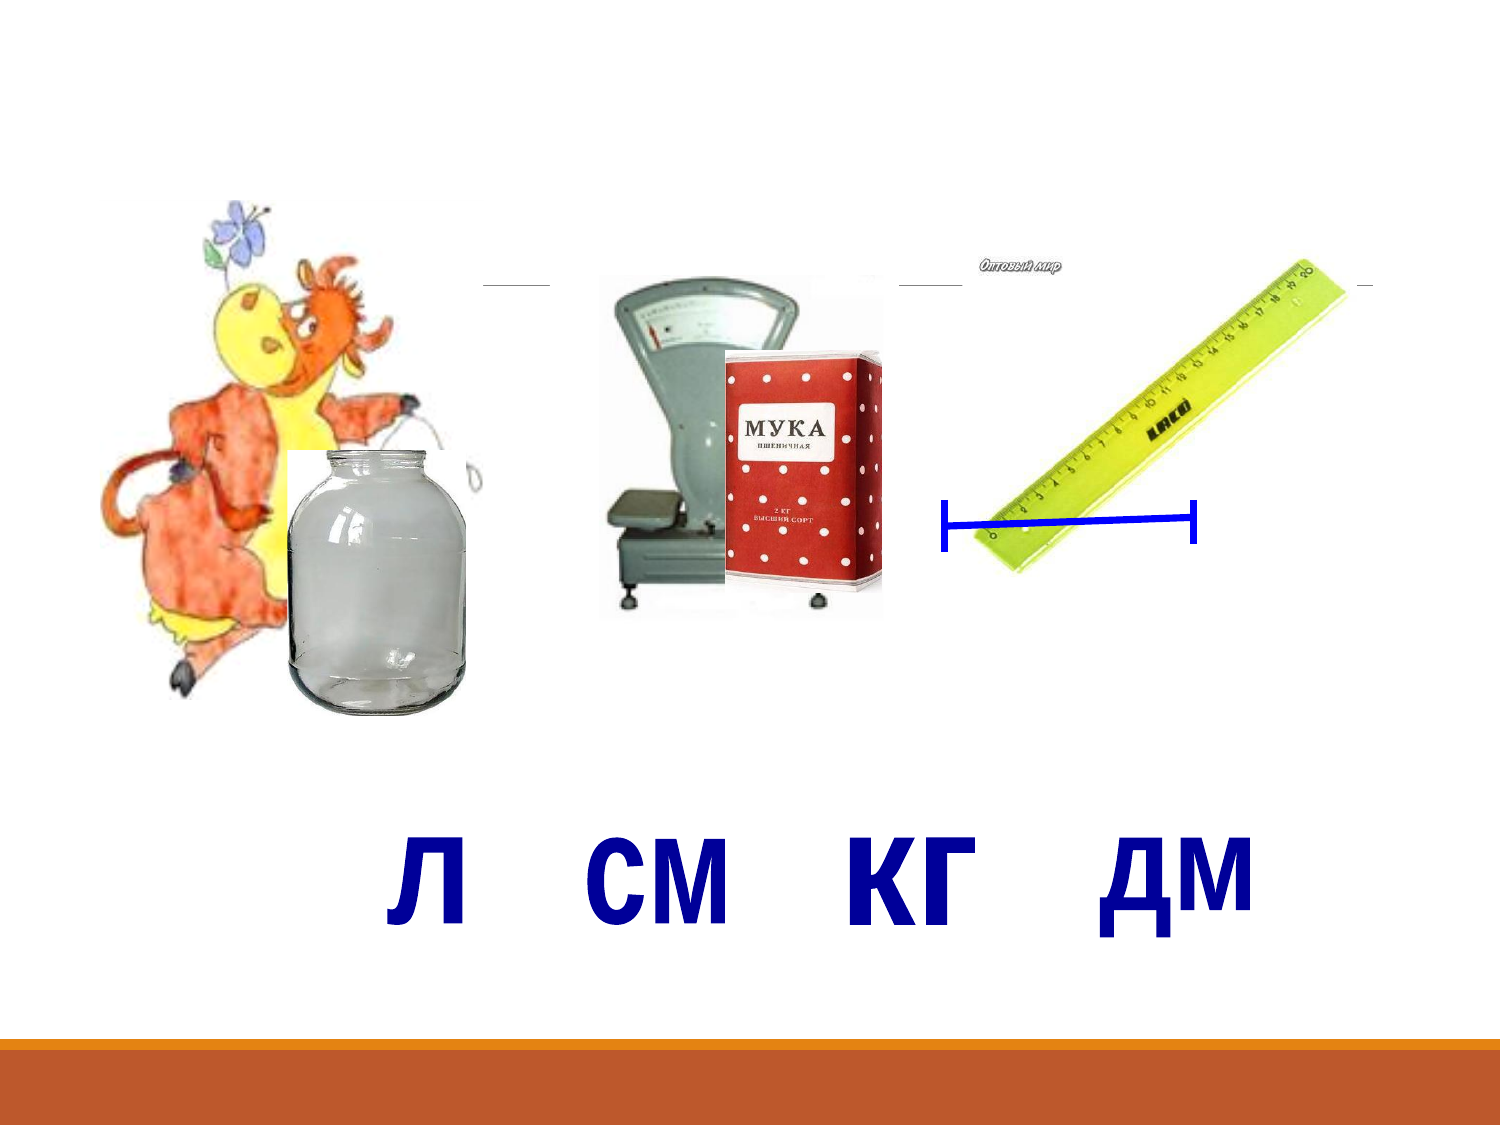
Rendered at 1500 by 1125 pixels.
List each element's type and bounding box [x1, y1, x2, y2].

picture [549, 274, 900, 626]
picture [936, 249, 1358, 583]
picture [99, 199, 484, 716]
